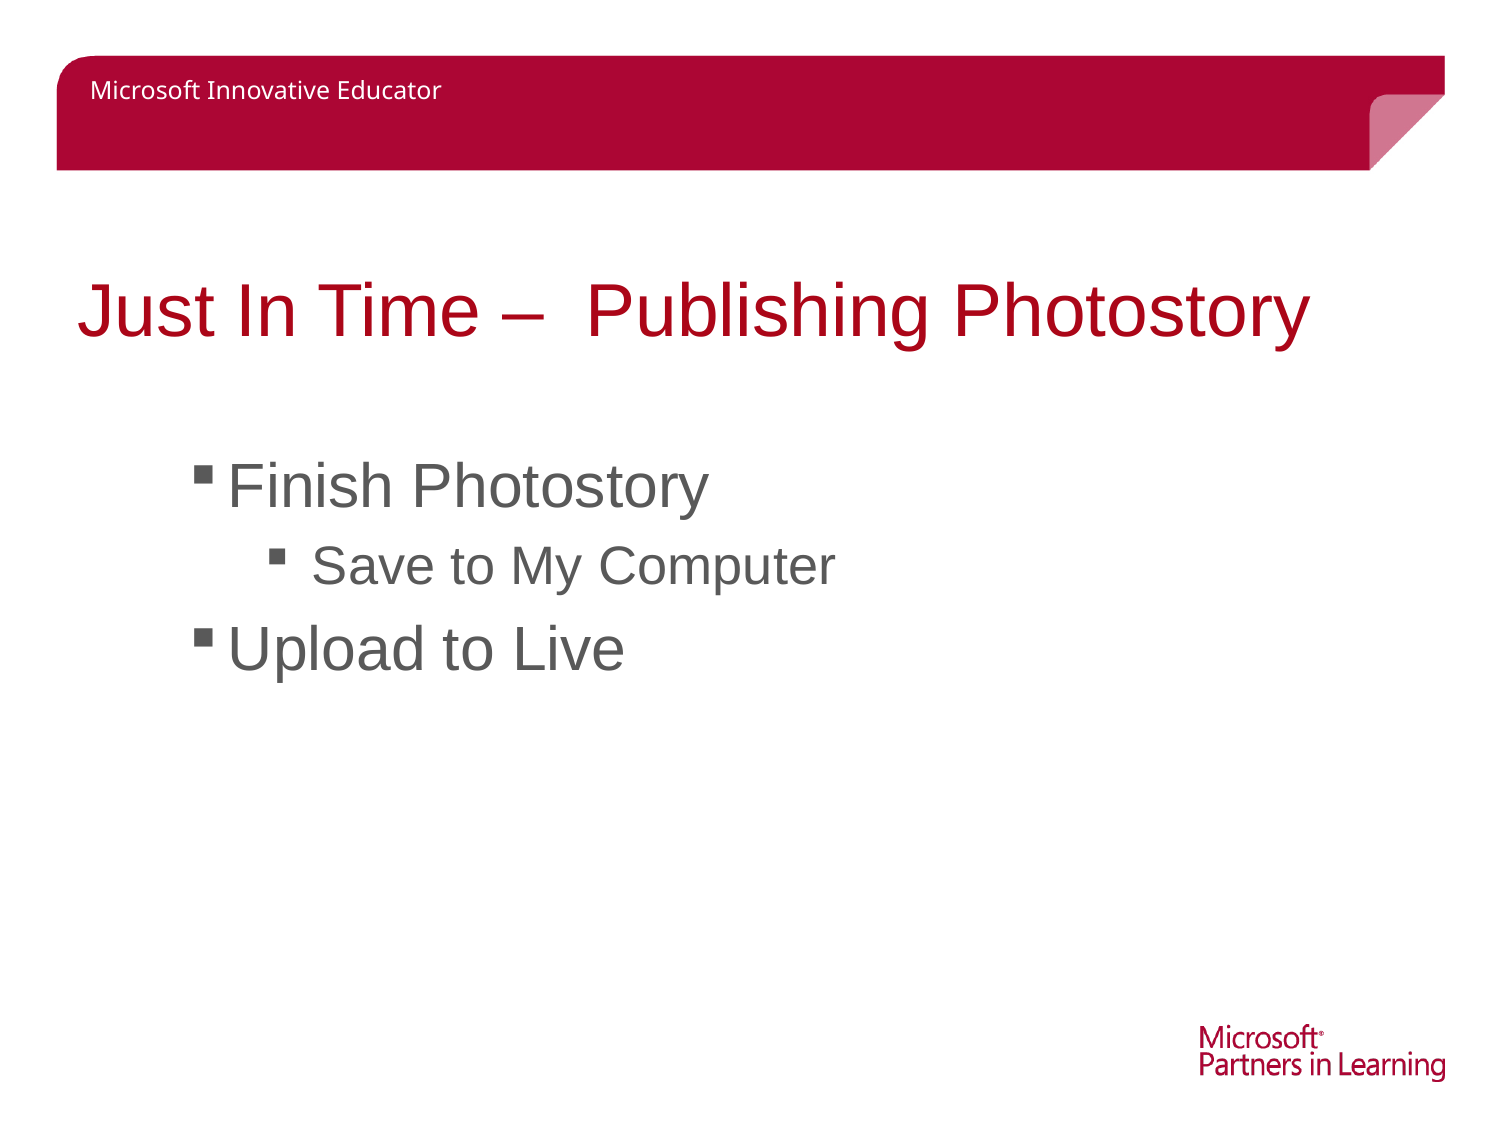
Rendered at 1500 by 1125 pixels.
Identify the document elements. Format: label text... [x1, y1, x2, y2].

list Finish Photostory Save to My Computer Upload to Live [174, 437, 1351, 788]
picture [1200, 1024, 1445, 1082]
picture [0, 0, 1500, 213]
title Just In Time – Publishing Photostory [62, 212, 1376, 401]
